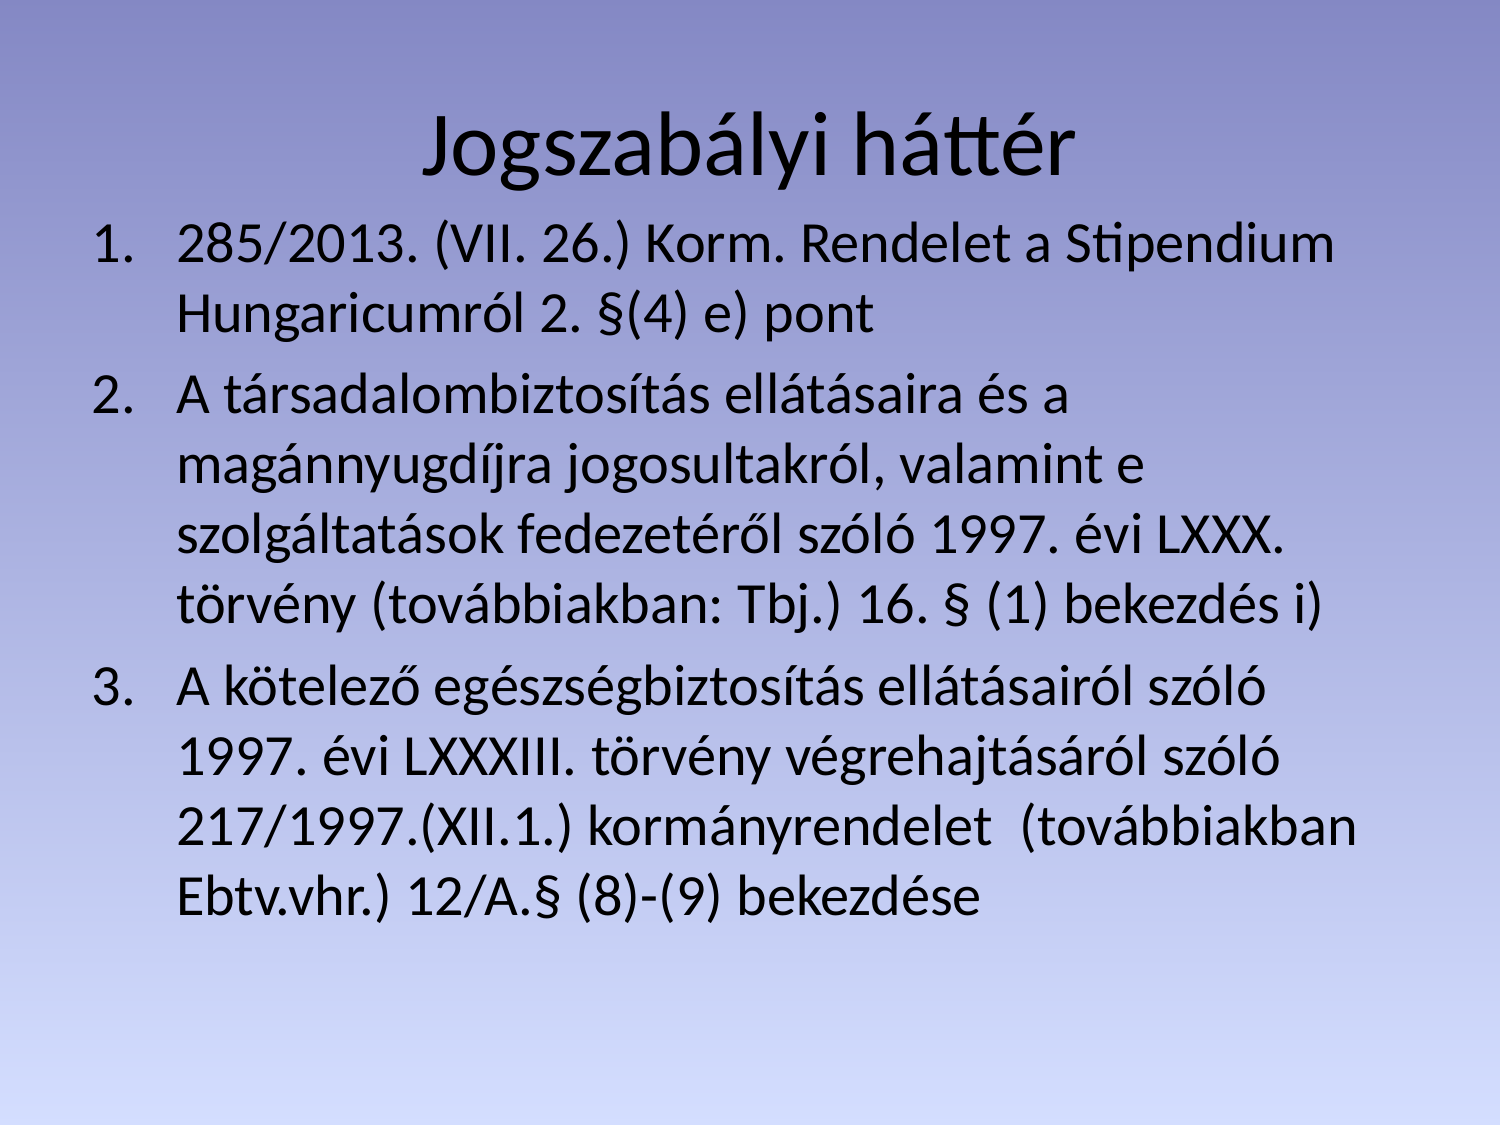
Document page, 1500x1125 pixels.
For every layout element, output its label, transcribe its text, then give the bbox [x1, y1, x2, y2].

list 285/2013. (VII. 26.) Korm. Rendelet a Stipendium Hungaricumról 2. §(4) e) pont A társadalombiztosítás ellátásaira és a magánnyugdíjra jogosultakról, valamint e szolgáltatások fedezetéről szóló 1997. évi LXXX. törvény (továbbiakban: Tbj.) 16. § (1) bekezdés i) A kötelező egészségbiztosítás ellátásairól szóló 1997. évi LXXXIII. törvény végrehajtásáról szóló 217/1997.(XII.1.) kormányrendelet (továbbiakban Ebtv.vhr.) 12/A.§ (8)-(9) bekezdése [76, 196, 1426, 1006]
title Jogszabályi háttér [74, 44, 1426, 233]
